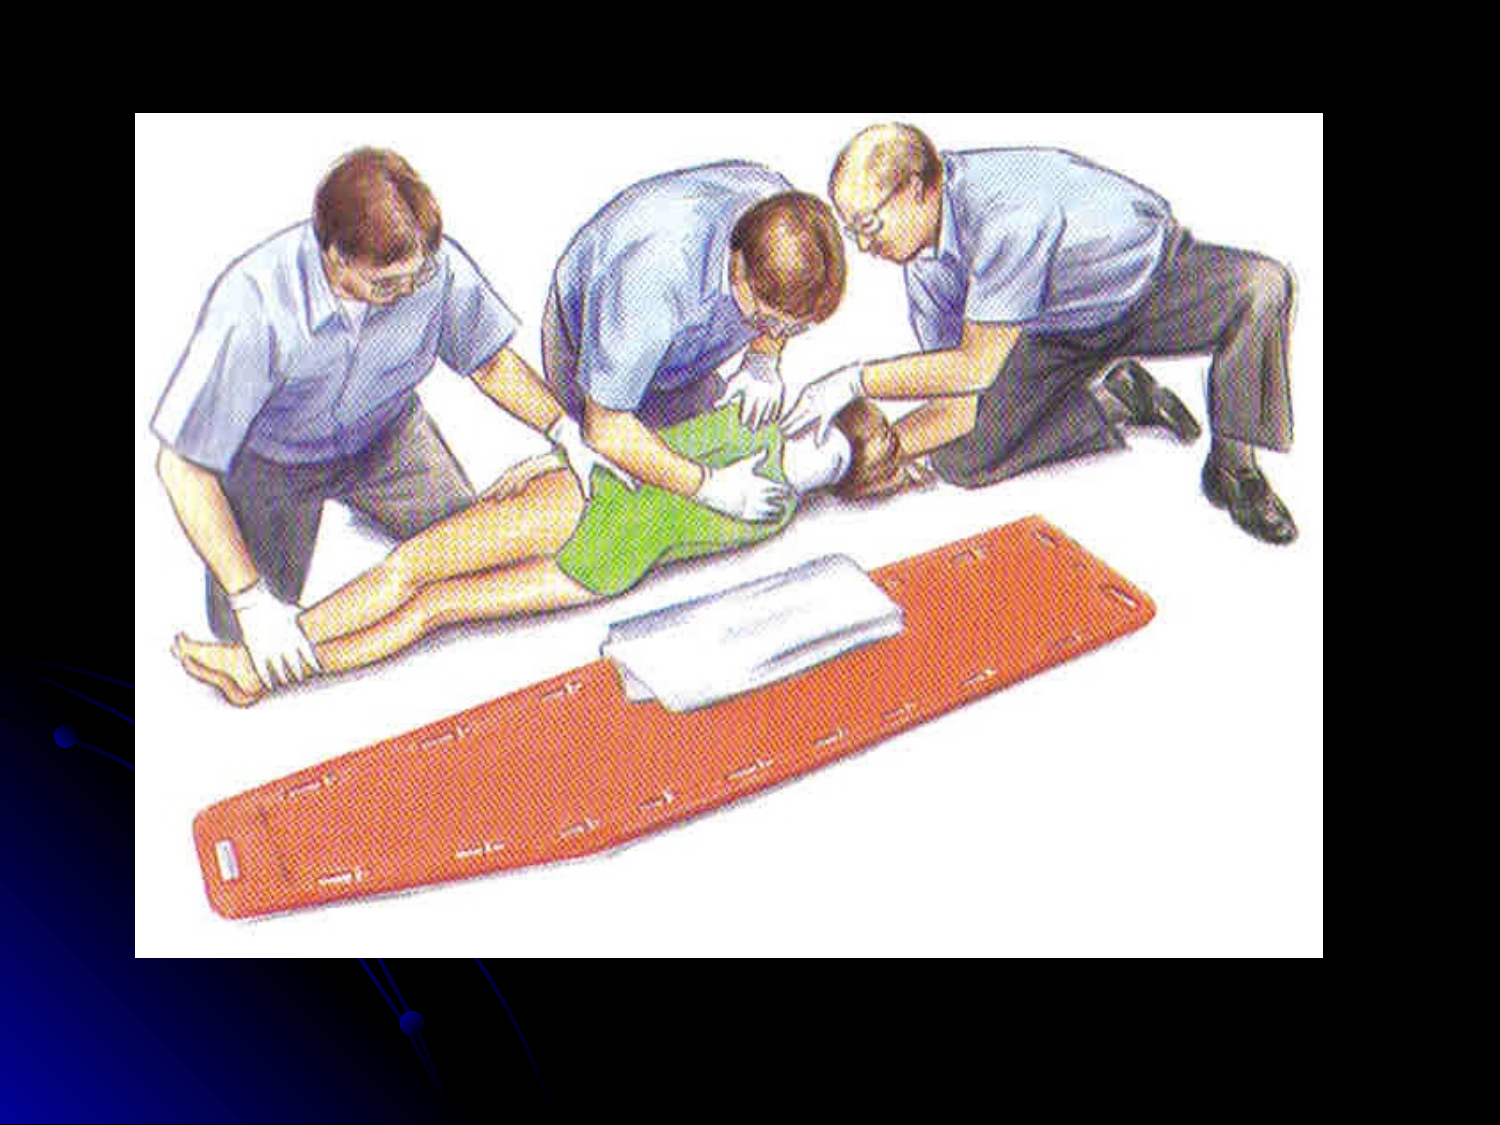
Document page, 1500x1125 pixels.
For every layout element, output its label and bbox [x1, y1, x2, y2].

list [135, 113, 1323, 958]
